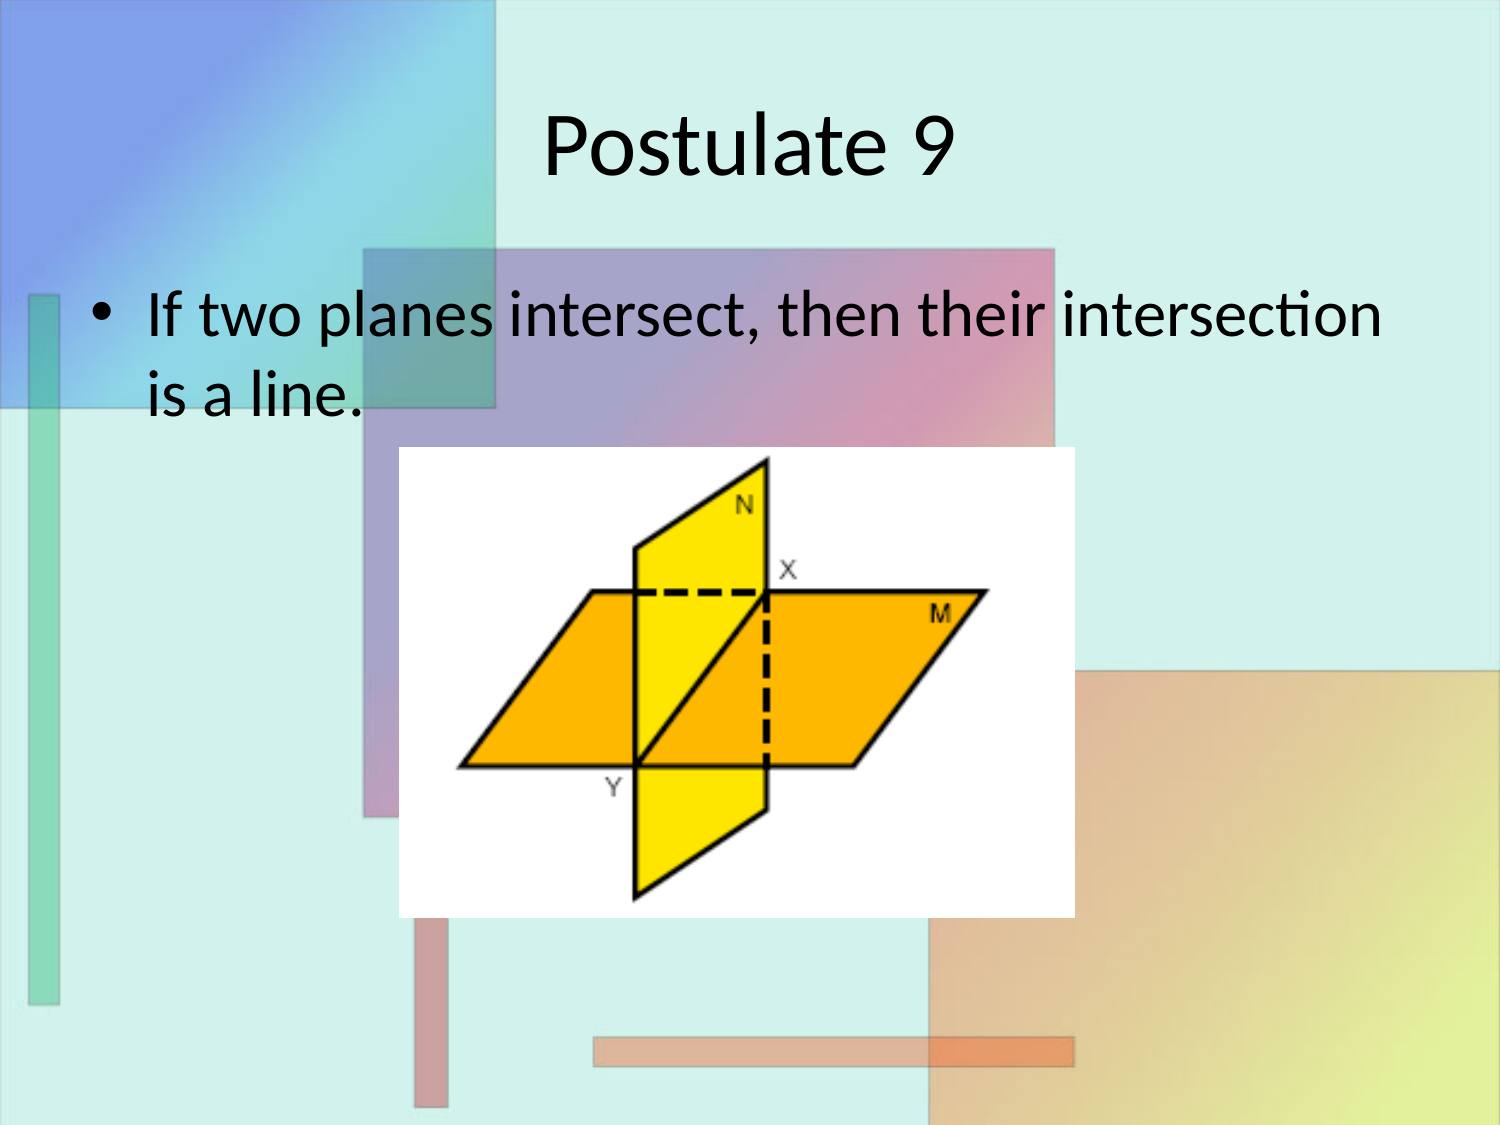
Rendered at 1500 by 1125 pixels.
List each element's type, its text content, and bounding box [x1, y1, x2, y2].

title Postulate 9 [75, 45, 1425, 233]
picture [0, 0, 1500, 1125]
list If two planes intersect, then their intersection is a line. [75, 262, 1425, 1005]
